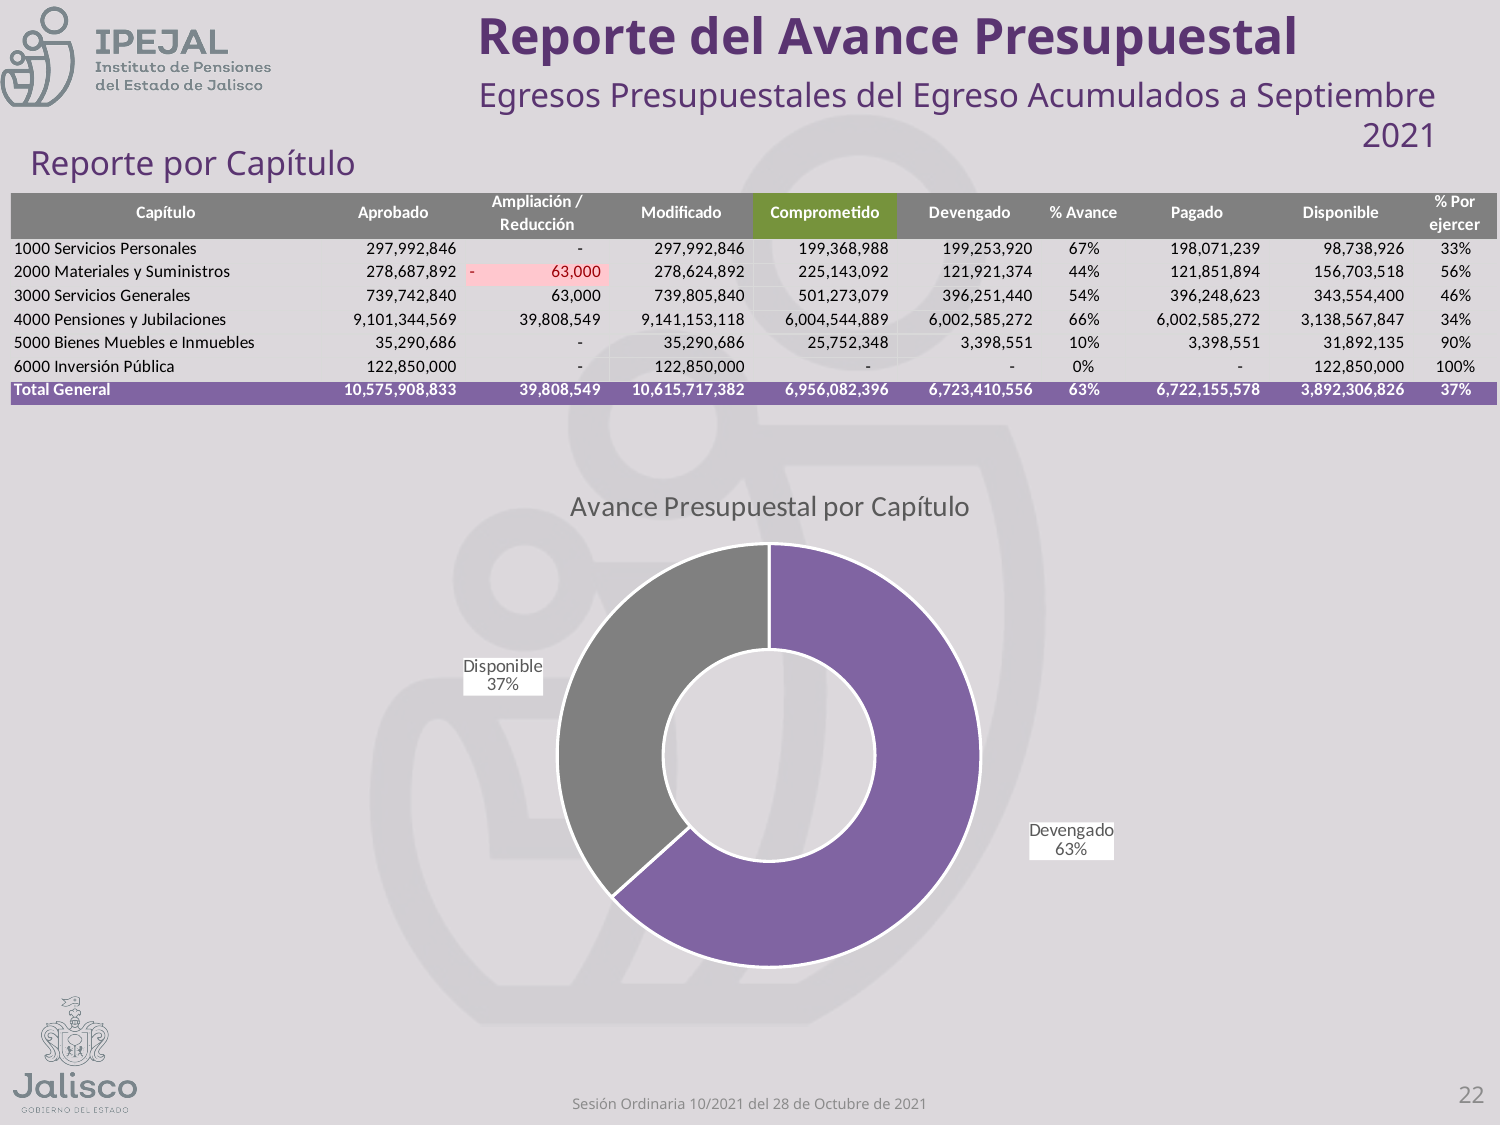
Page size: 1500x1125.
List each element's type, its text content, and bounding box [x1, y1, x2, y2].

text_box Reporte del Avance Presupuestal [277, 4, 1500, 130]
footer Sesión Ordinaria 10/2021 del 28 de Octubre de 2021 [472, 1074, 1028, 1125]
text_box Reporte por Capítulo [15, 134, 1050, 190]
chart [297, 467, 1243, 979]
text_box Egresos Presupuestales del Egreso Acumulados a Septiembre 2021 [418, 66, 1453, 162]
picture [9, 191, 1499, 406]
picture [0, 988, 166, 1125]
picture [0, 6, 271, 107]
slide_number 22 [1411, 1066, 1500, 1125]
